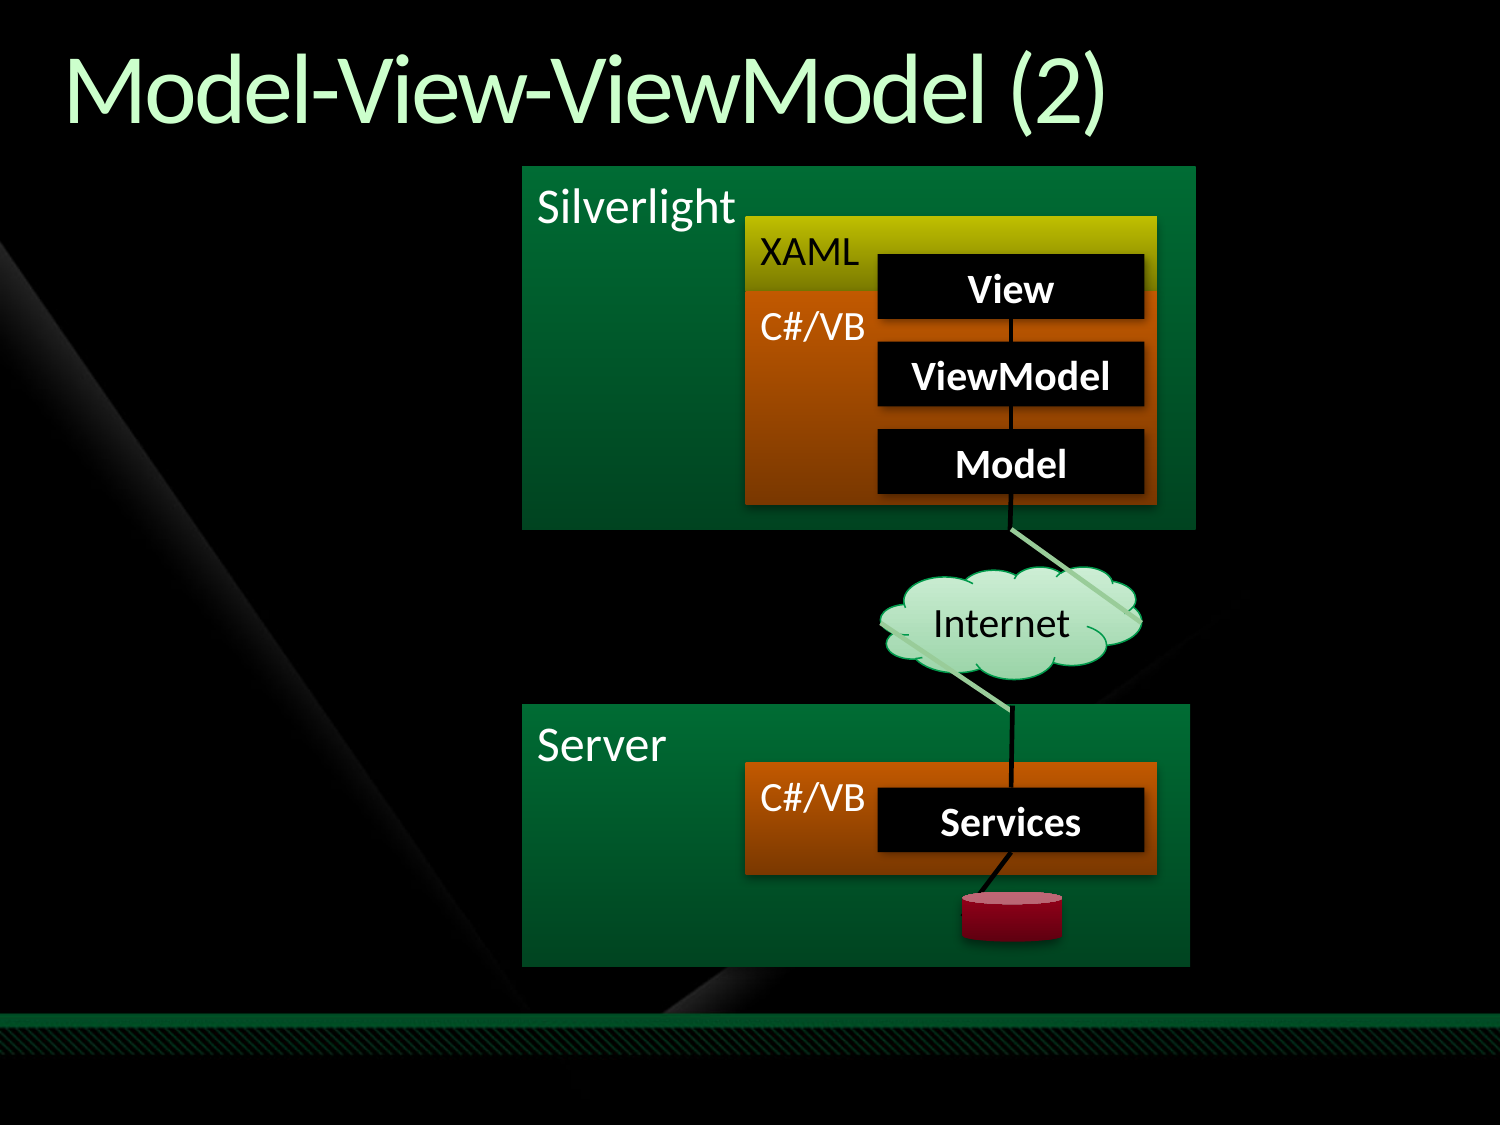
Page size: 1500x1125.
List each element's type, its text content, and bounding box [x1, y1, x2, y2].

text_box [952, 875, 1111, 959]
text_box C#/VB [745, 291, 1003, 505]
text_box Internet [879, 566, 1143, 681]
text_box [962, 891, 1063, 942]
text_box View [877, 254, 1145, 319]
text_box C#/VB [1001, 762, 1157, 875]
text_box C#/VB [1019, 291, 1157, 505]
text_box ViewModel [877, 341, 1145, 407]
text_box Silverlight [522, 166, 1196, 530]
text_box Server [522, 704, 1191, 967]
title Model-View-ViewModel (2) [62, 37, 1438, 147]
text_box Model [877, 429, 1145, 494]
text_box XAML [745, 216, 1157, 291]
text_box Services [877, 787, 1145, 853]
text_box C#/VB [745, 762, 1009, 875]
picture [0, 0, 1500, 1125]
